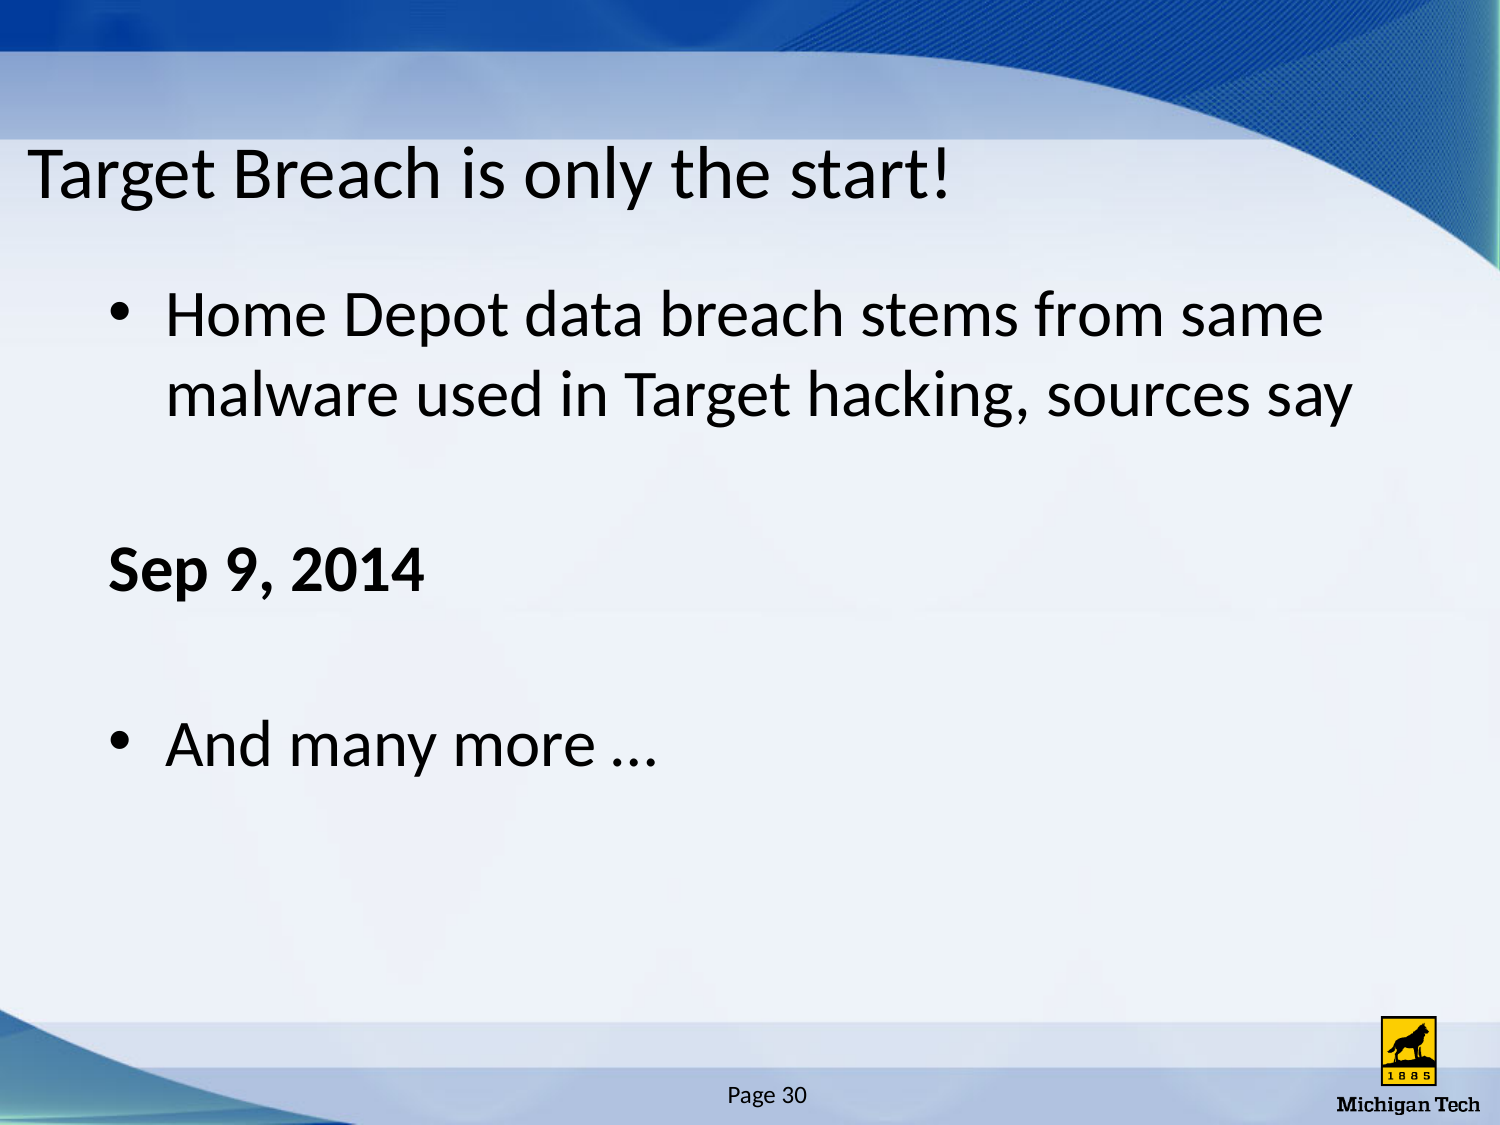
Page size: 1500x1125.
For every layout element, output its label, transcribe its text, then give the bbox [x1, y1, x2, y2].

list Home Depot data breach stems from same malware used in Target hacking, sources say Sep 9, 2014 And many more … [75, 262, 1425, 1063]
picture [0, 0, 1500, 1125]
title Target Breach is only the start! [12, 75, 1263, 263]
